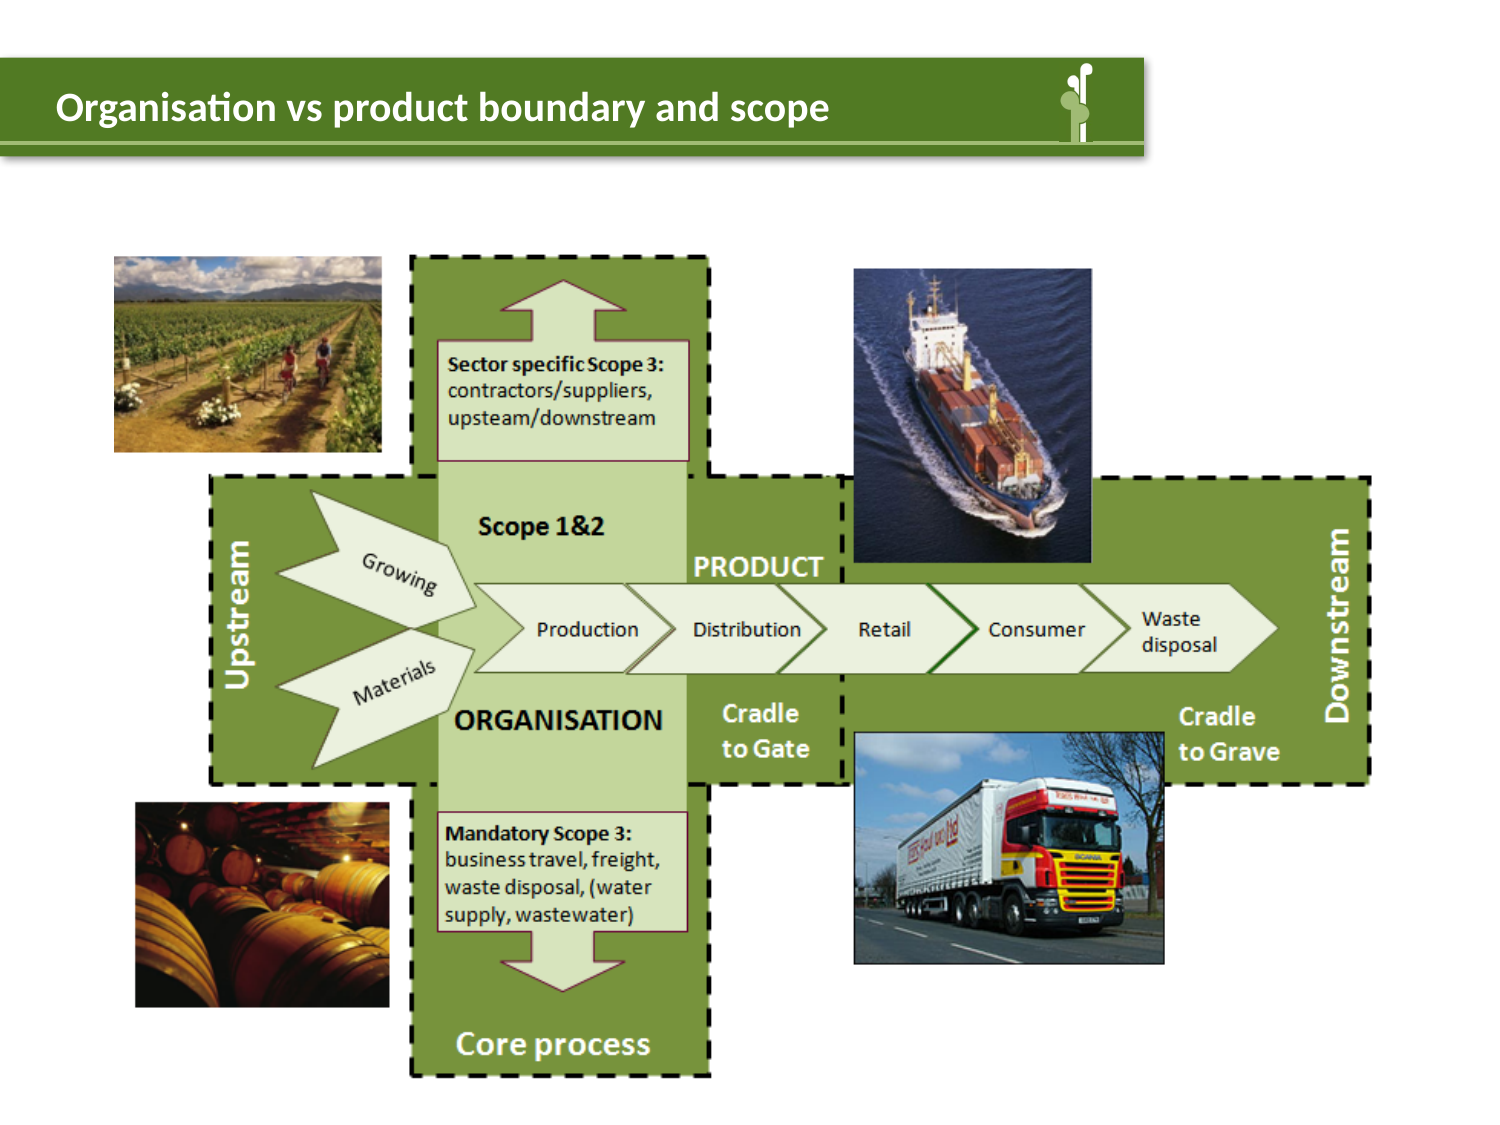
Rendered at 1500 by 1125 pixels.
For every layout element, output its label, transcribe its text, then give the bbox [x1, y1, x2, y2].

picture [1059, 61, 1094, 142]
text_box [0, 55, 1146, 159]
text_box Organisation vs product boundary and scope [41, 70, 984, 139]
picture [114, 186, 1382, 1086]
